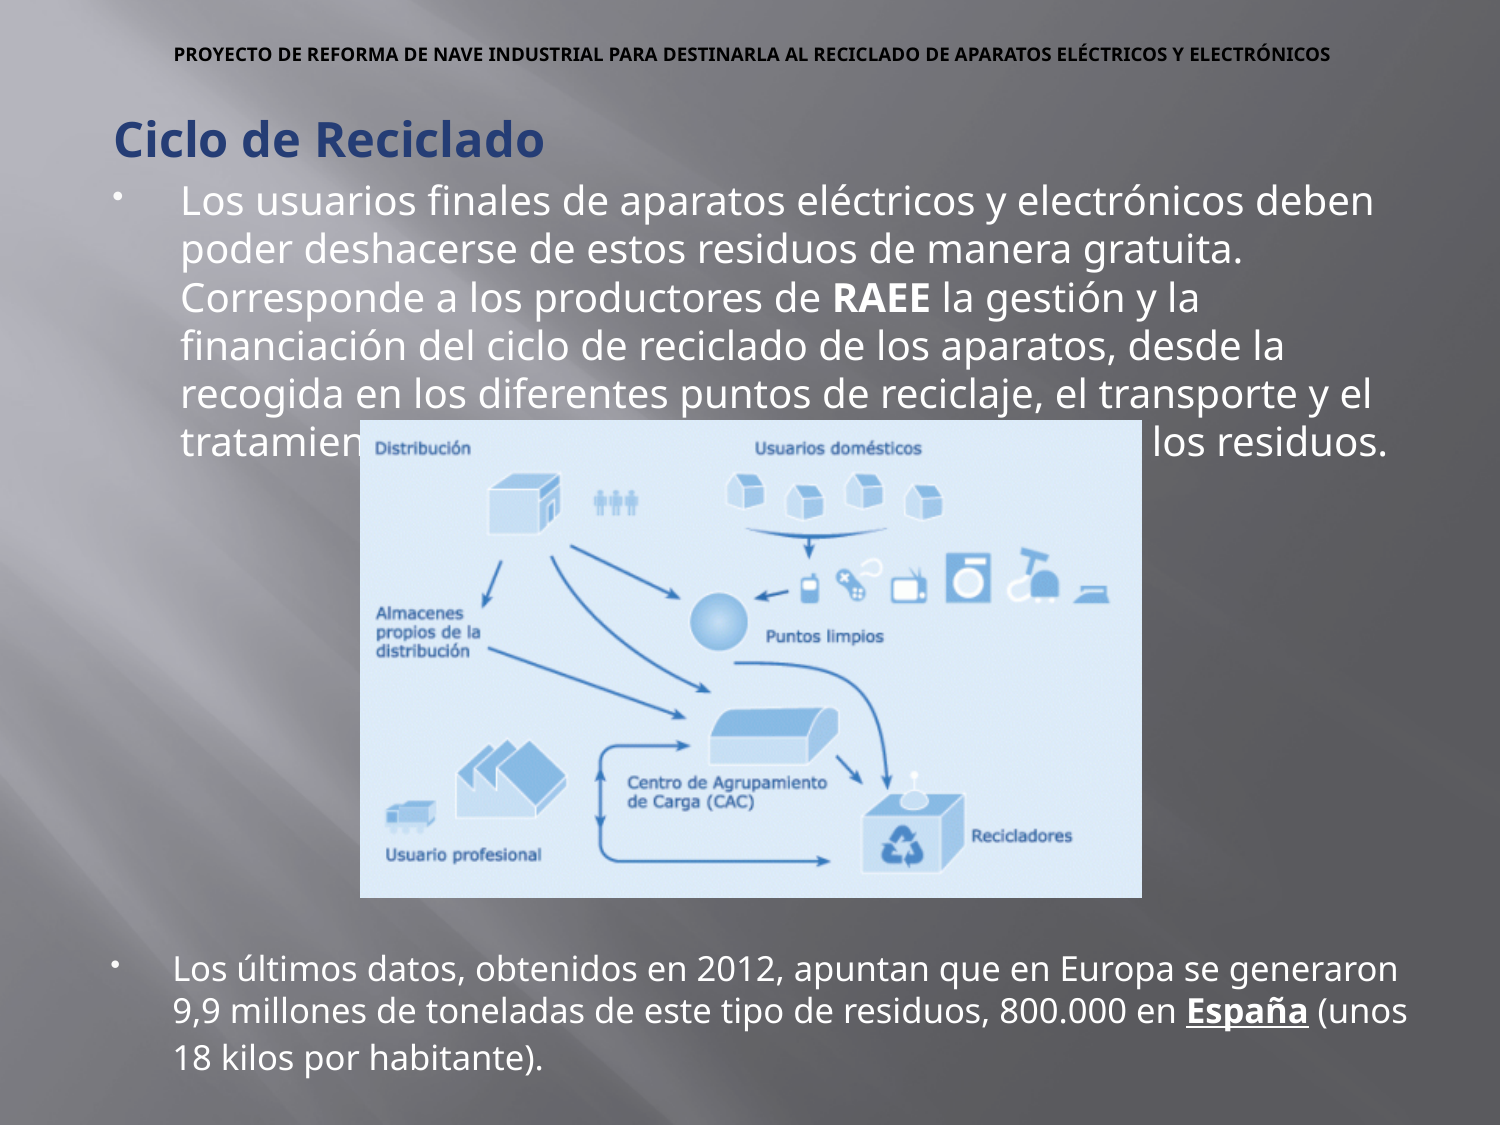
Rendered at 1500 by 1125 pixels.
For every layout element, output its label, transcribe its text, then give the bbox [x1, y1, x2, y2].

text_box Ciclo de Reciclado Los usuarios finales de aparatos eléctricos y electrónicos deben poder deshacerse de estos residuos de manera gratuita. Corresponde a los productores de RAEE la gestión y la financiación del ciclo de reciclado de los aparatos, desde la recogida en los diferentes puntos de reciclaje, el transporte y el tratamiento, hasta la eliminación correcta de todos los residuos. [76, 101, 1427, 473]
title PROYECTO DE REFORMA DE NAVE INDUSTRIAL PARA DESTINARLA AL RECICLADO DE APARATOS ELÉCTRICOS Y ELECTRÓNICOS [76, 30, 1427, 76]
picture [359, 420, 1142, 898]
list Los últimos datos, obtenidos en 2012, apuntan que en Europa se generaron 9,9 millones de toneladas de este tipo de residuos, 800.000 en España (unos 18 kilos por habitante). [76, 473, 1427, 1094]
